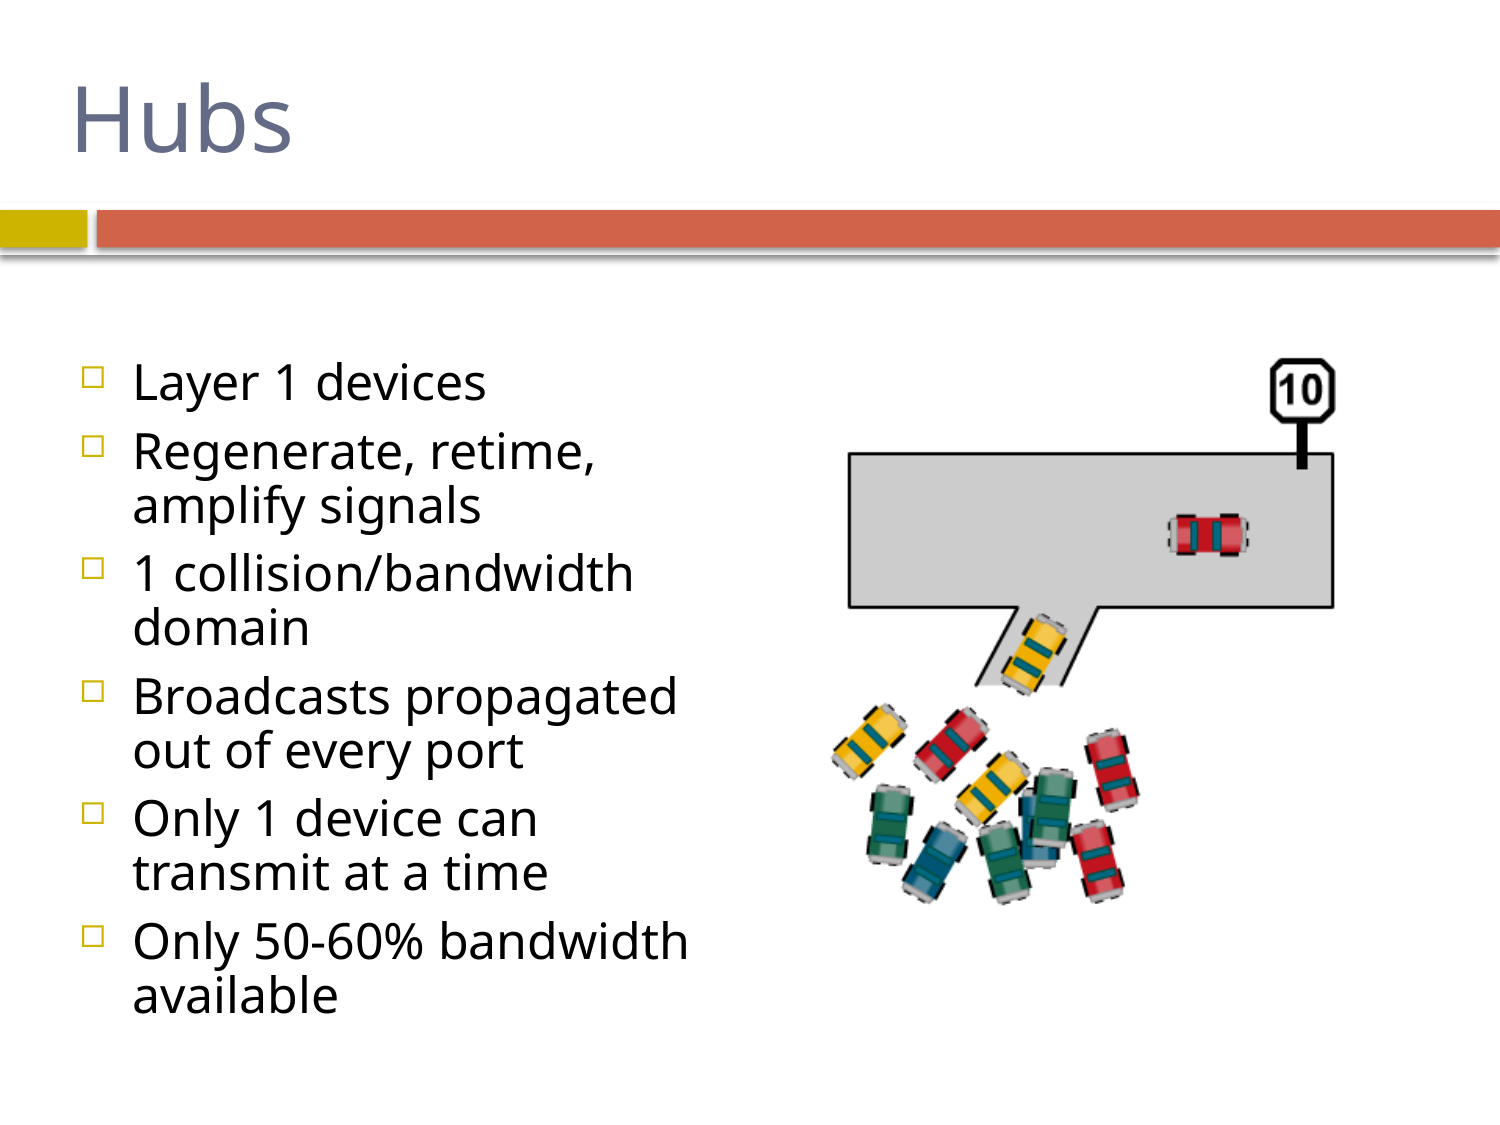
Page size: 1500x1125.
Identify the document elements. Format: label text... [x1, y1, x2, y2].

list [808, 349, 1347, 918]
title Hubs [54, 45, 1405, 187]
list Layer 1 devices Regenerate, retime, amplify signals 1 collision/bandwidth domain Broadcasts propagated out of every port Only 1 device can transmit at a time Only 50-60% bandwidth available [64, 350, 728, 1057]
